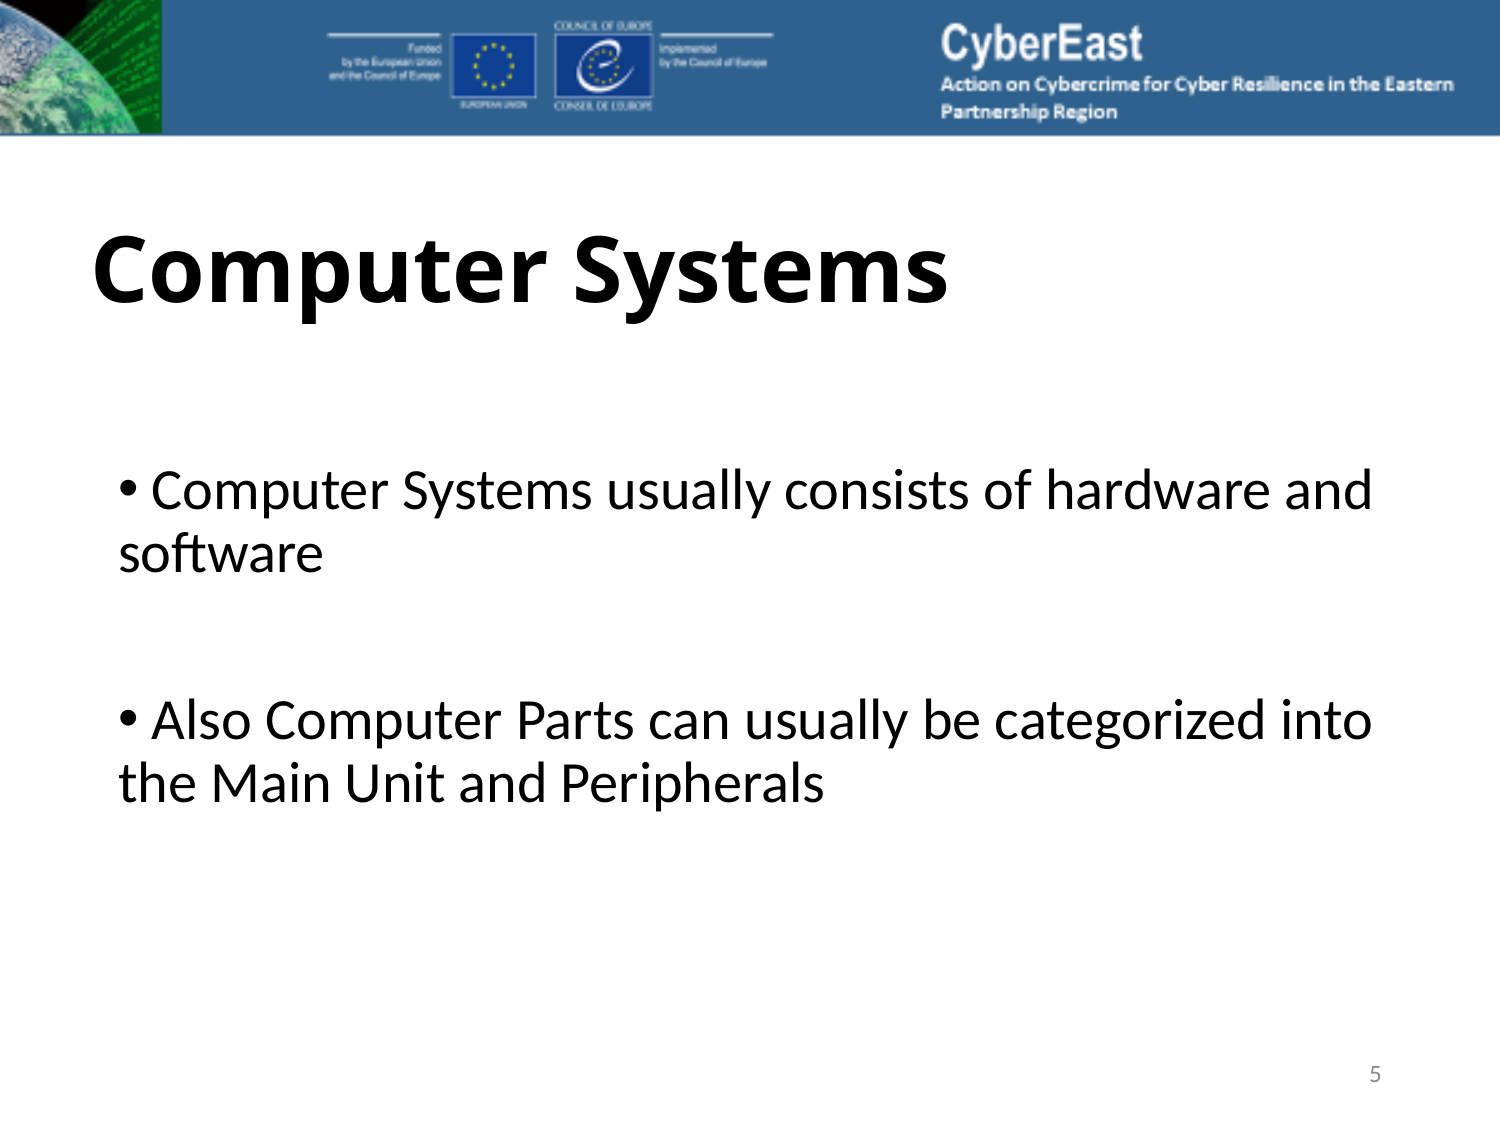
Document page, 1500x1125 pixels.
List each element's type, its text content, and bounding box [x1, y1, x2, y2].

picture [0, 0, 1500, 1125]
list Computer Systems usually consists of hardware and software Also Computer Parts can usually be categorized into the Main Unit and Peripherals [103, 451, 1397, 1125]
title Computer Systems [75, 200, 1425, 344]
